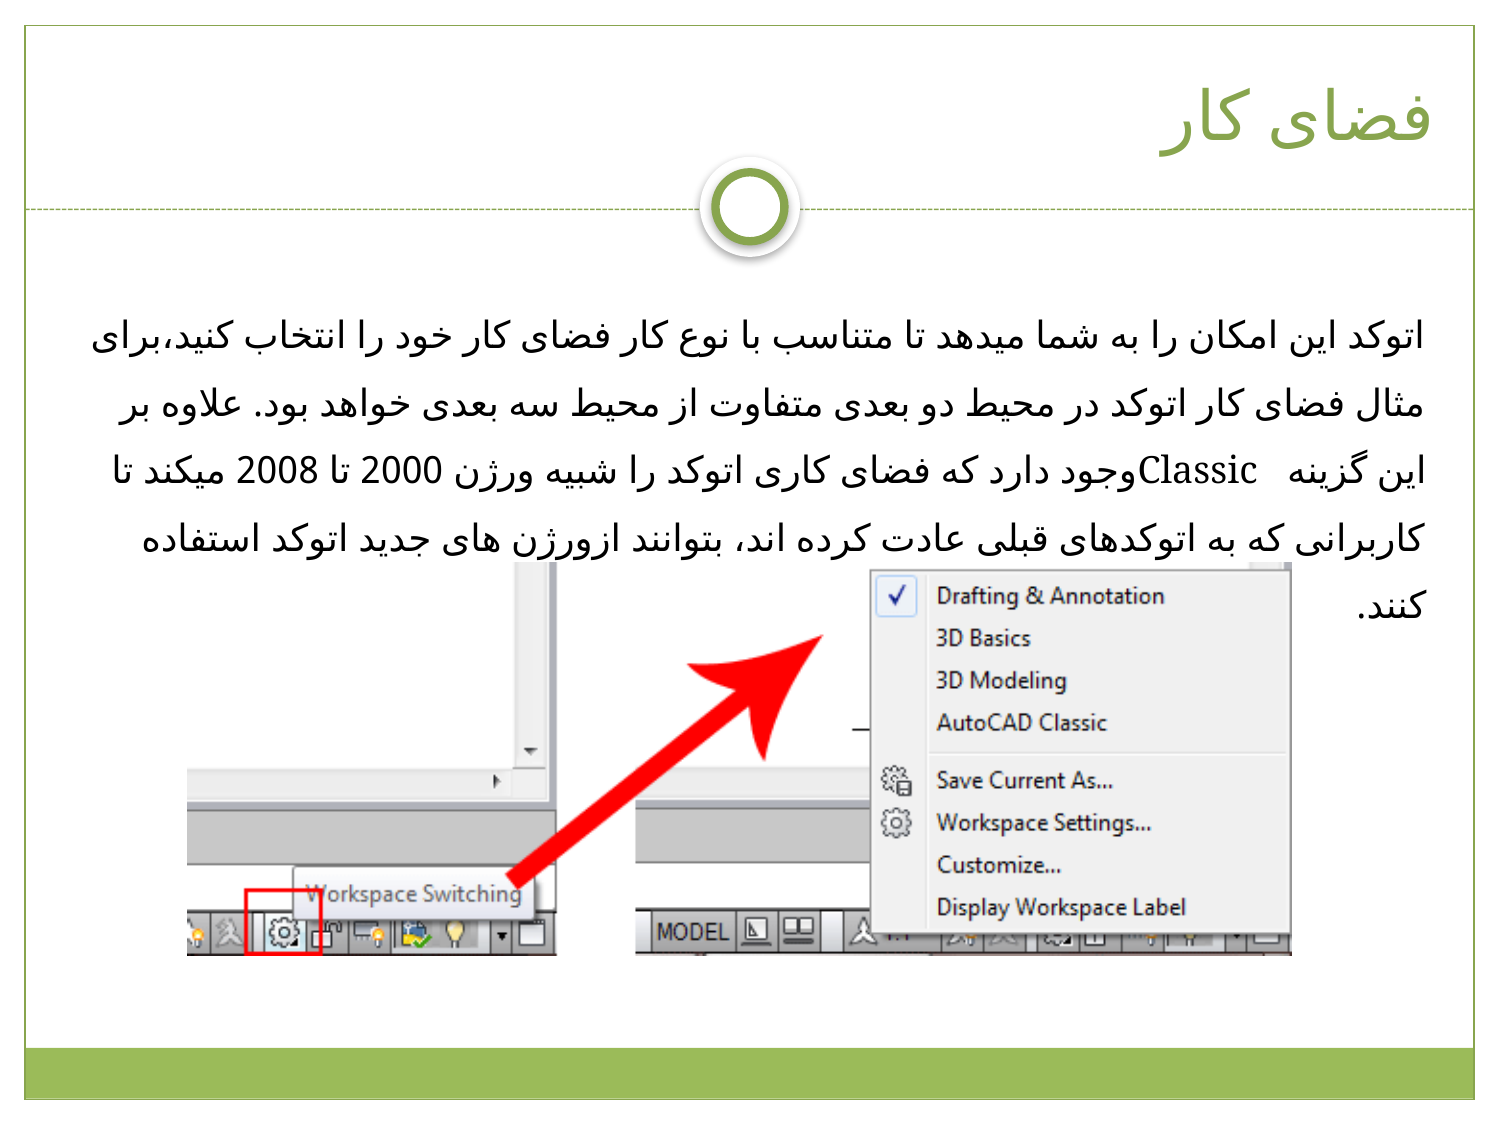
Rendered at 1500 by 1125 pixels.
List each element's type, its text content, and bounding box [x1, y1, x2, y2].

text_box اتوکد این امکان را به شما میدهد تا متناسب با نوع کار فضای کار خود را انتخاب کنید،برای مثال فضای کار اتوکد در محیط دو بعدی متفاوت از محیط سه بعدی خواهد بود. علاوه بر این گزینه Classicوجود دارد که فضای کاری اتوکد را شبیه ورژن 2000 تا 2008 میکند تا کاربرانی که به اتوکدهای قبلی عادت کرده اند، بتوانند ازورژن های جدید اتوکد استفاده کنند. [58, 281, 1442, 634]
picture [187, 562, 1292, 956]
title فضای کار [49, 37, 1450, 162]
